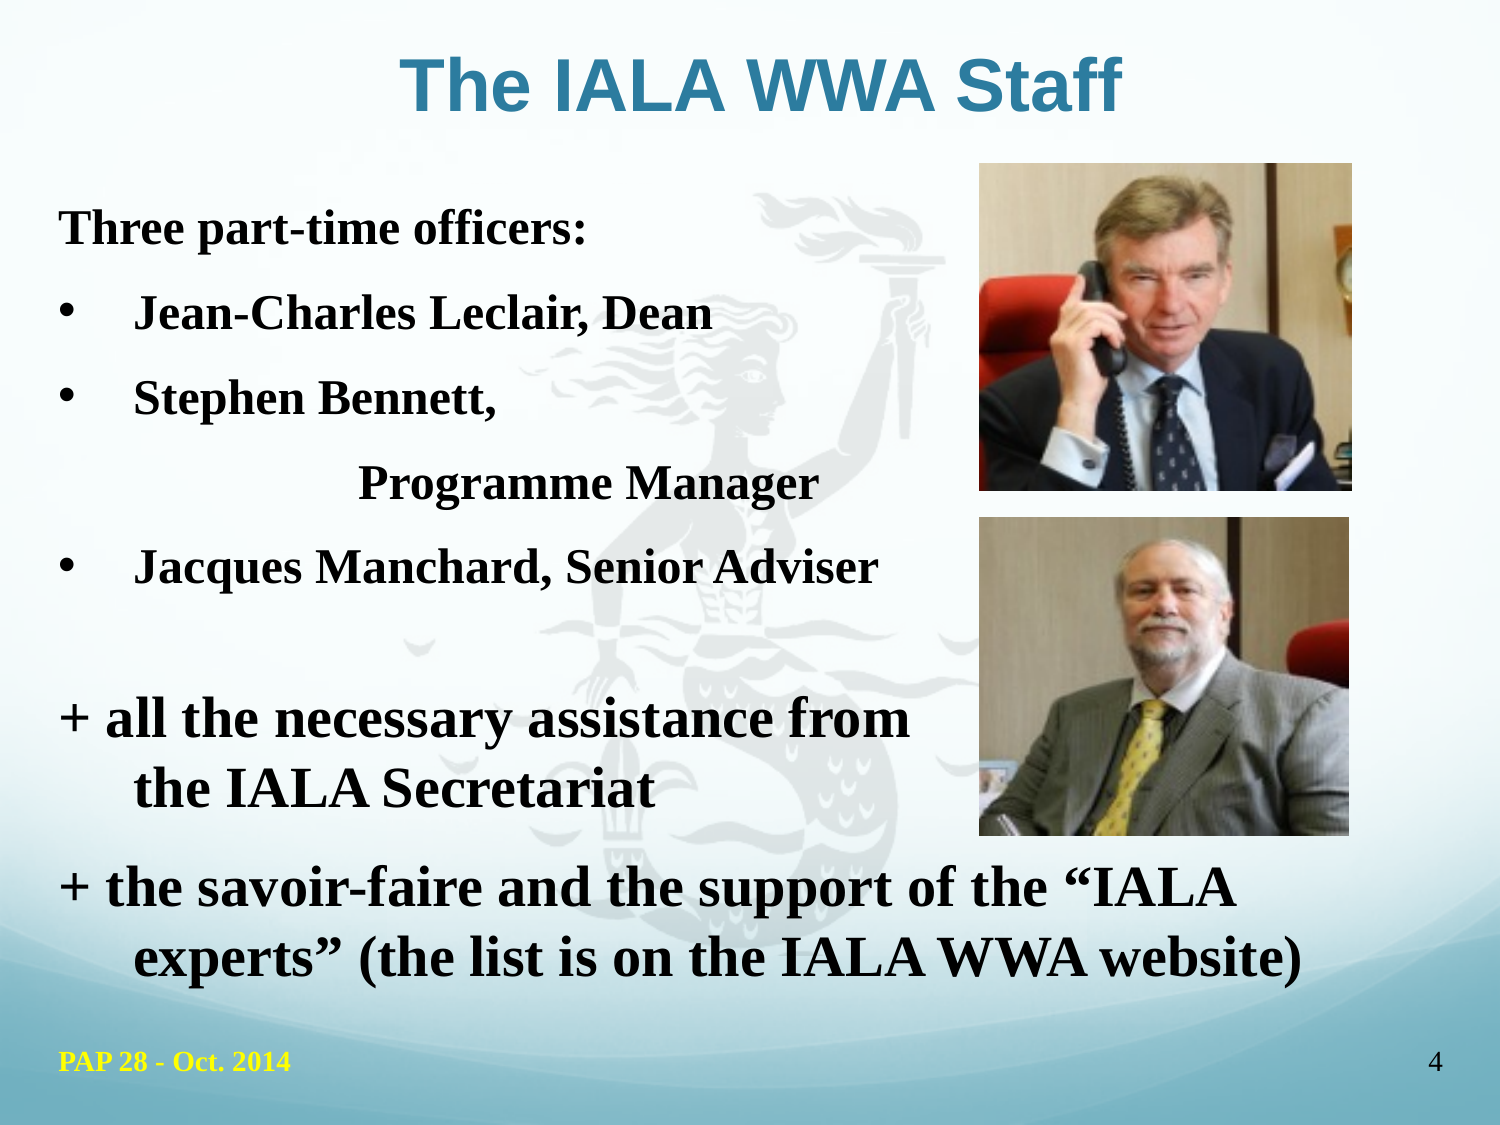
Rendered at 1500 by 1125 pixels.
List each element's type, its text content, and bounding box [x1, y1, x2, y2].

slide_number 4 [1295, 1029, 1459, 1090]
title The IALA WWA Staff [43, 0, 1500, 135]
footer PAP 28 - Oct. 2014 [43, 1029, 838, 1090]
picture [978, 516, 1350, 836]
picture [978, 162, 1353, 491]
text_box Three part-time officers: Jean-Charles Leclair, Dean Stephen Bennett, Programme Manager Jacques Manchard, Senior Adviser + all the necessary assistance from the IALA Secretariat + the savoir-faire and the support of the “IALA experts” (the list is on the IALA WWA website) [43, 186, 1462, 1125]
